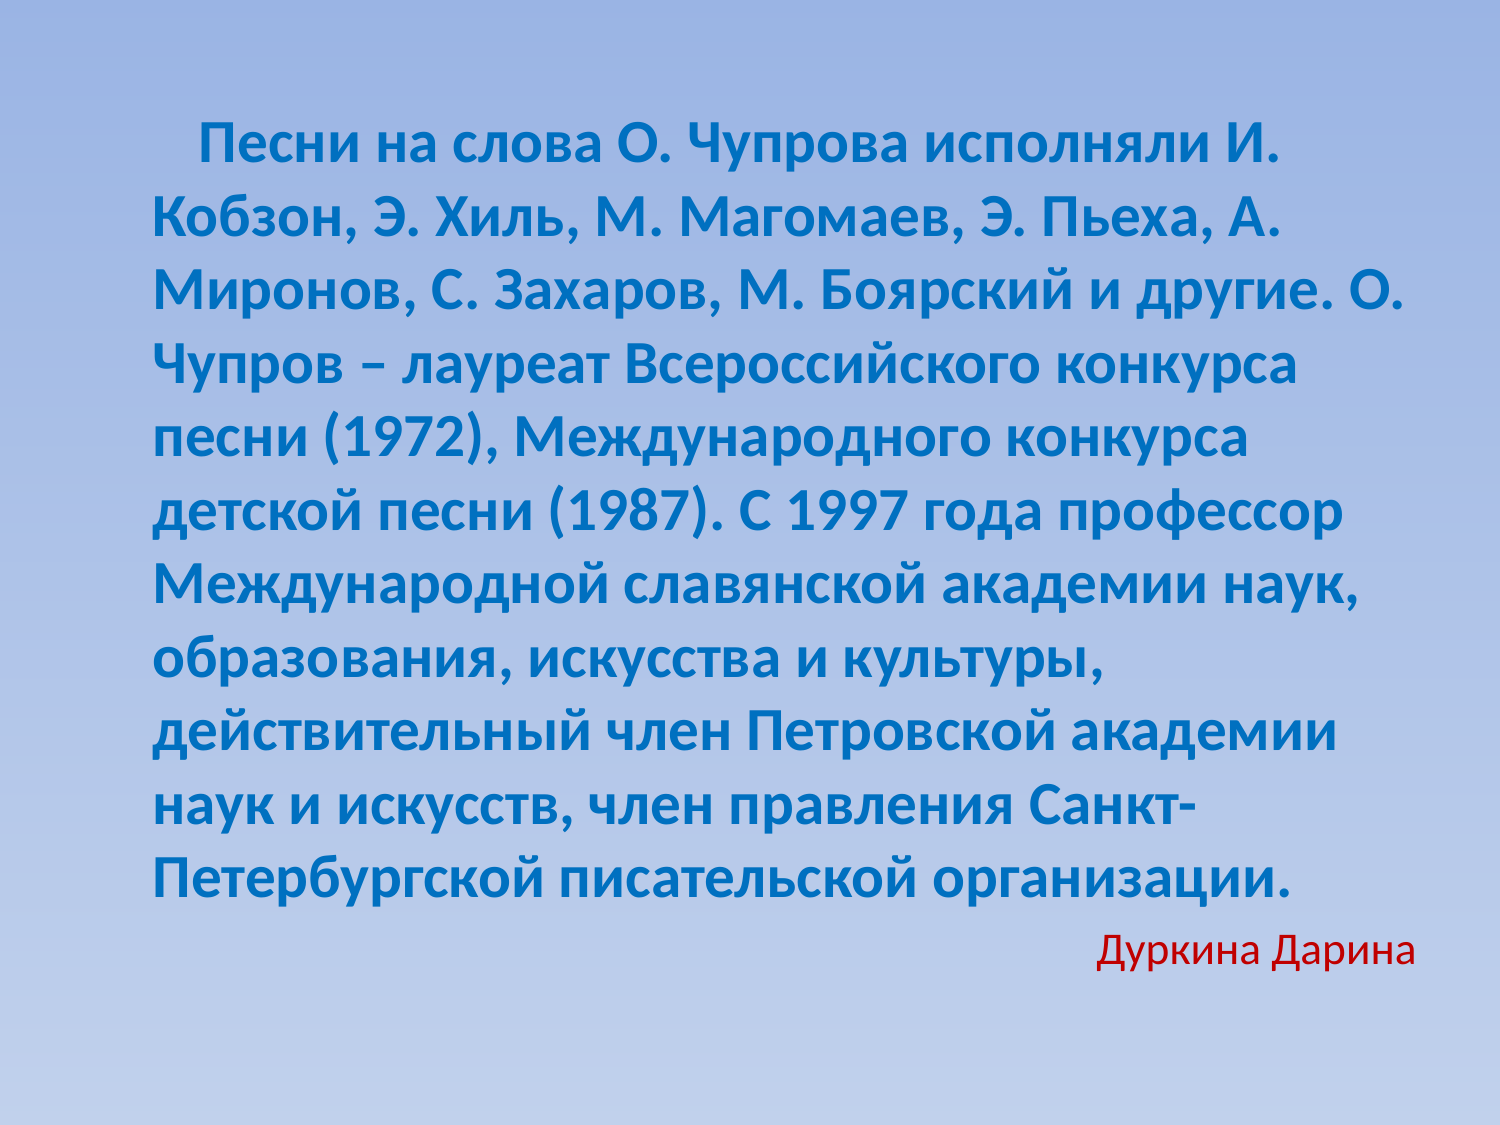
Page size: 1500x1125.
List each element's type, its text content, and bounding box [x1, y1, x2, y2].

list Песни на слова О. Чупрова исполняли И. Кобзон, Э. Хиль, М. Магомаев, Э. Пьеха, А. Миронов, С. Захаров, М. Боярский и другие. О. Чупров – лауреат Всероссийского конкурса песни (1972), Международного конкурса детской песни (1987). С 1997 года профессор Международной славянской академии наук, образования, искусства и культуры, действительный член Петровской академии наук и искусств, член правления Санкт-Петербургской писательской организации. Дуркина Дарина [82, 93, 1432, 1001]
